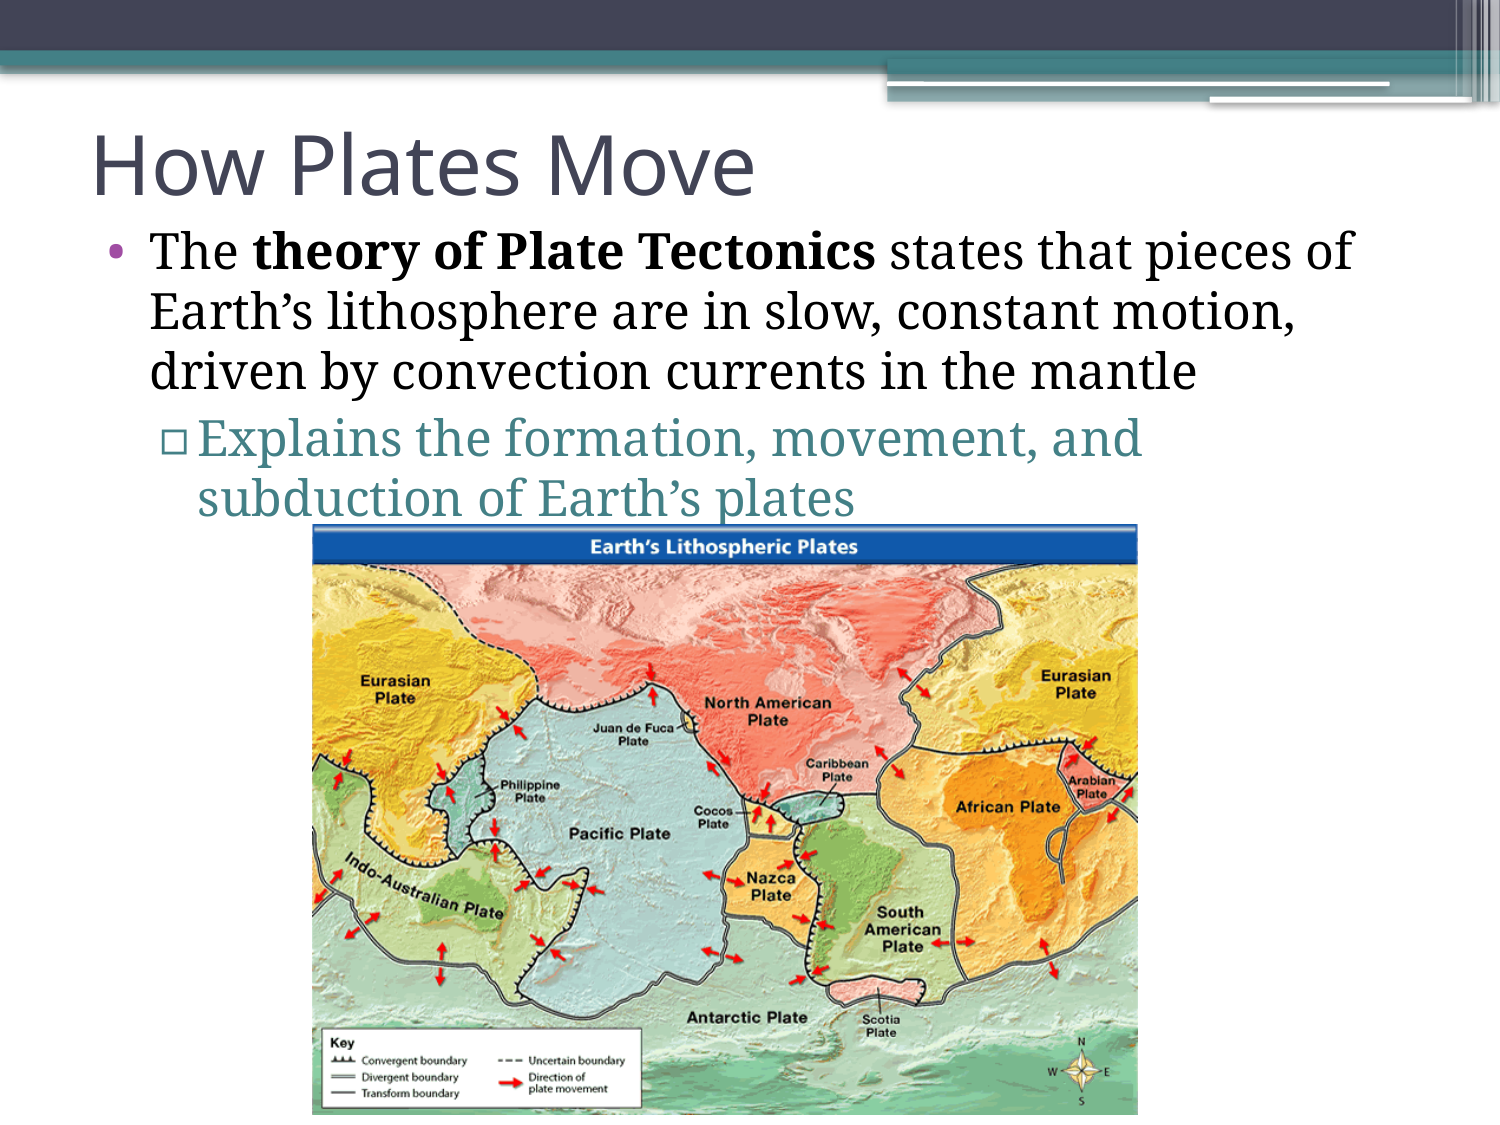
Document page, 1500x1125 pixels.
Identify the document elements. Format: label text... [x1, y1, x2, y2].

list The theory of Plate Tectonics states that pieces of Earth’s lithosphere are in slow, constant motion, driven by convection currents in the mantle Explains the formation, movement, and subduction of Earth’s plates [75, 212, 1425, 1079]
title How Plates Move [75, 75, 1425, 212]
picture [312, 524, 1138, 1115]
